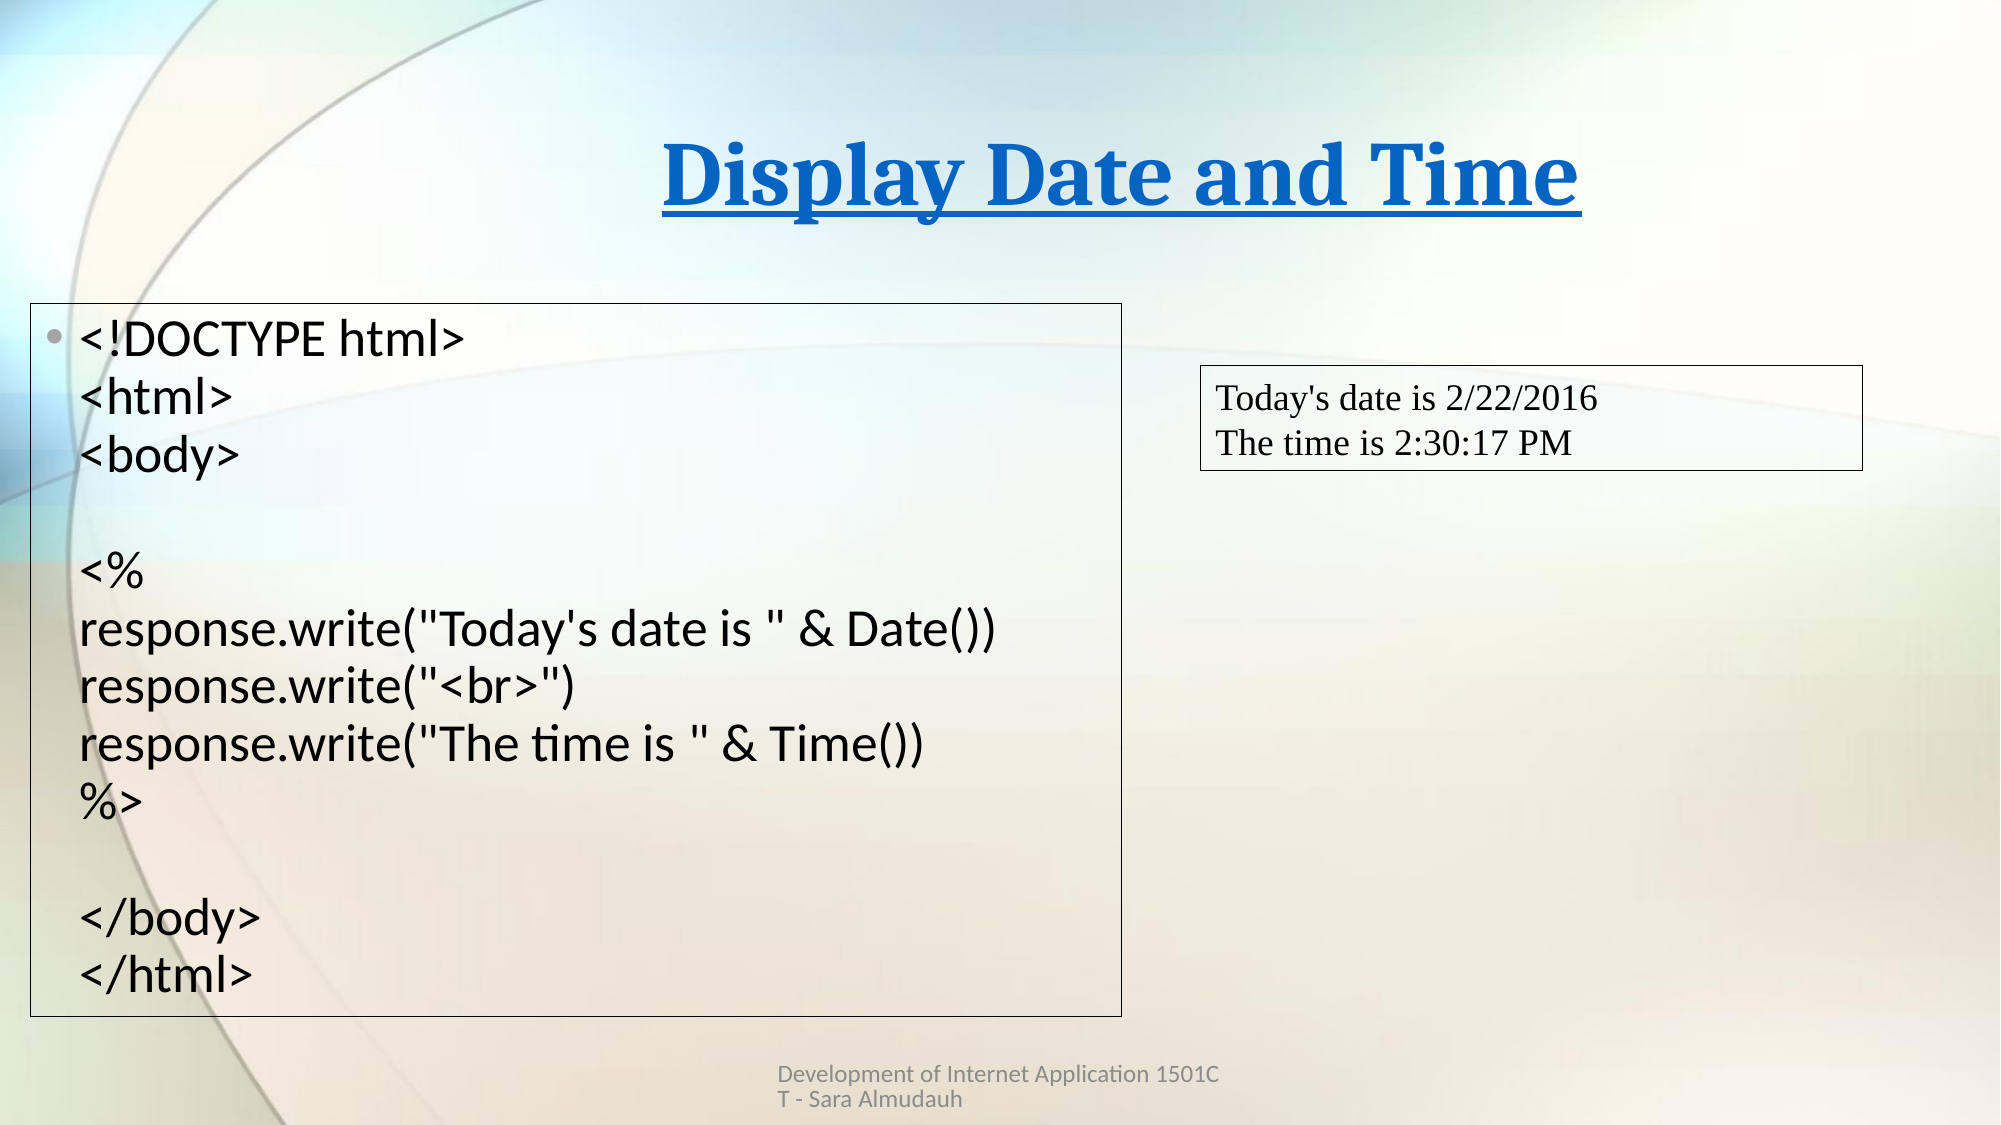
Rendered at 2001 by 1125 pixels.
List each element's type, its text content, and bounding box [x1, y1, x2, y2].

picture [0, 0, 2001, 1125]
footer Development of Internet Application 1501CT - Sara Almudauh [762, 1042, 1238, 1103]
title Display Date and Time [381, 59, 1863, 278]
text_box Today's date is 2/22/2016 The time is 2:30:17 PM [1200, 365, 1863, 471]
list <!DOCTYPE html> <html> <body> <% response.write("Today's date is " & Date()) response.write("<br>") response.write("The time is " & Time()) %> </body> </html> [30, 303, 1122, 1017]
